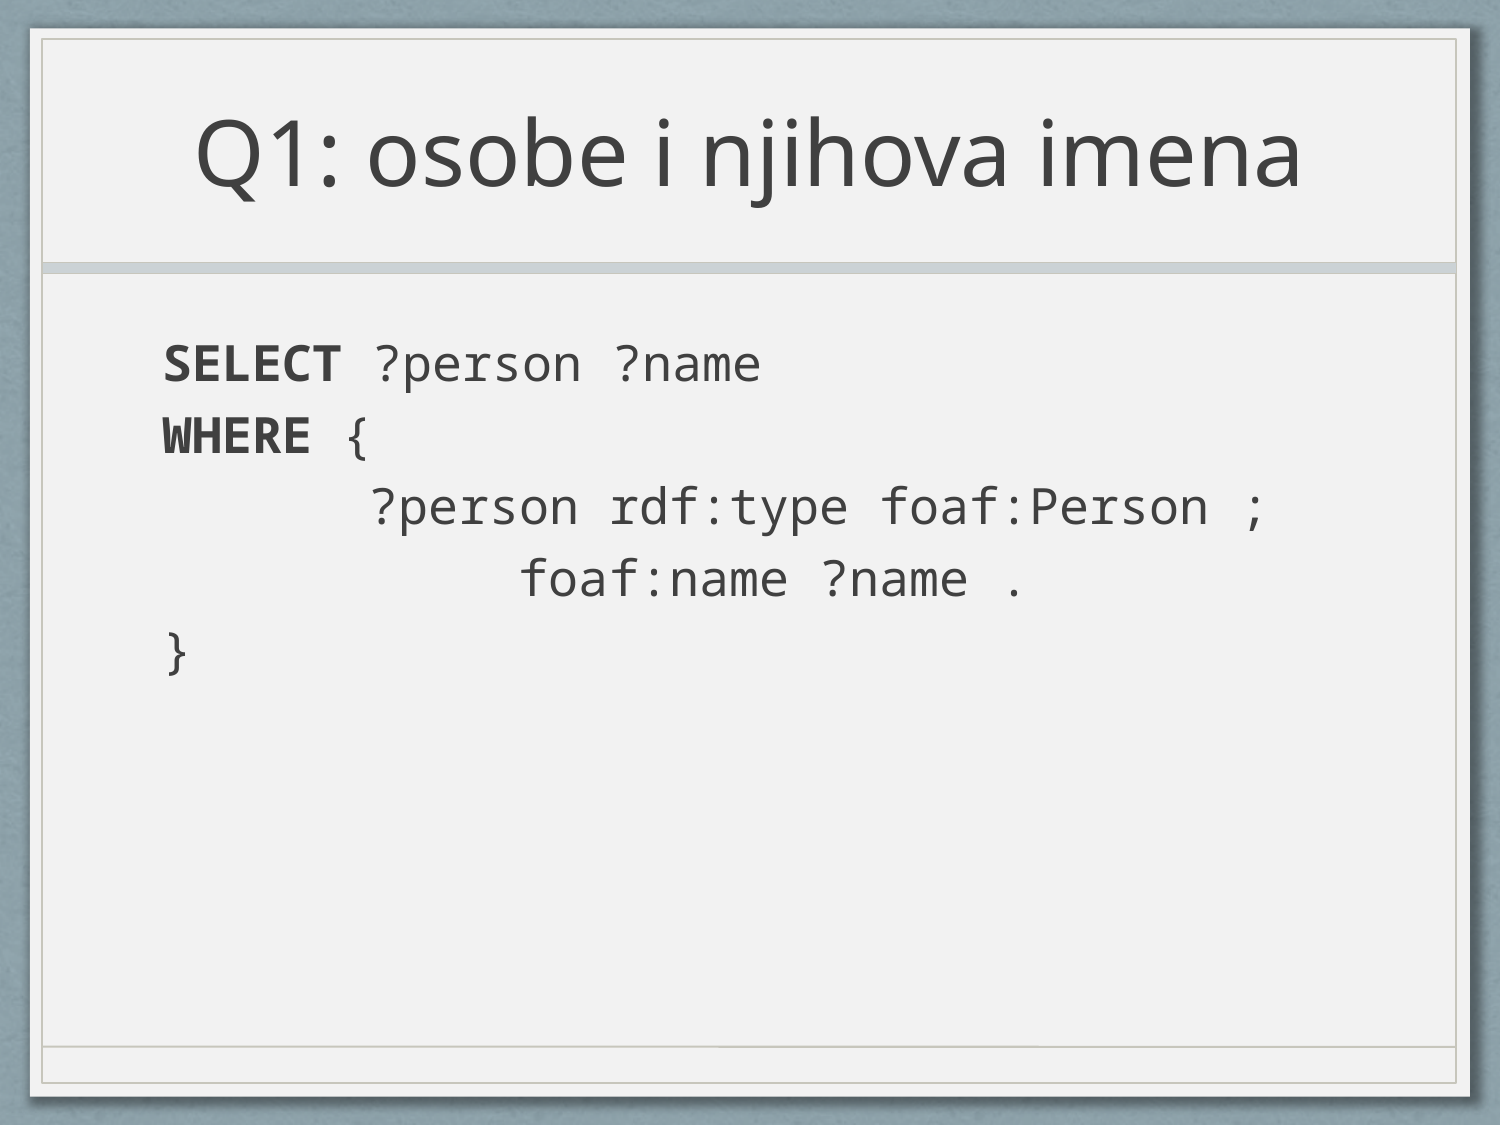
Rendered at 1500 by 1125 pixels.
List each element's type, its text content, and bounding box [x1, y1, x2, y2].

title Q1: osobe i njihova imena [147, 40, 1353, 260]
list SELECT ?person ?name WHERE { ?person rdf:type foaf:Person ; foaf:name ?name . } [147, 350, 1353, 1040]
